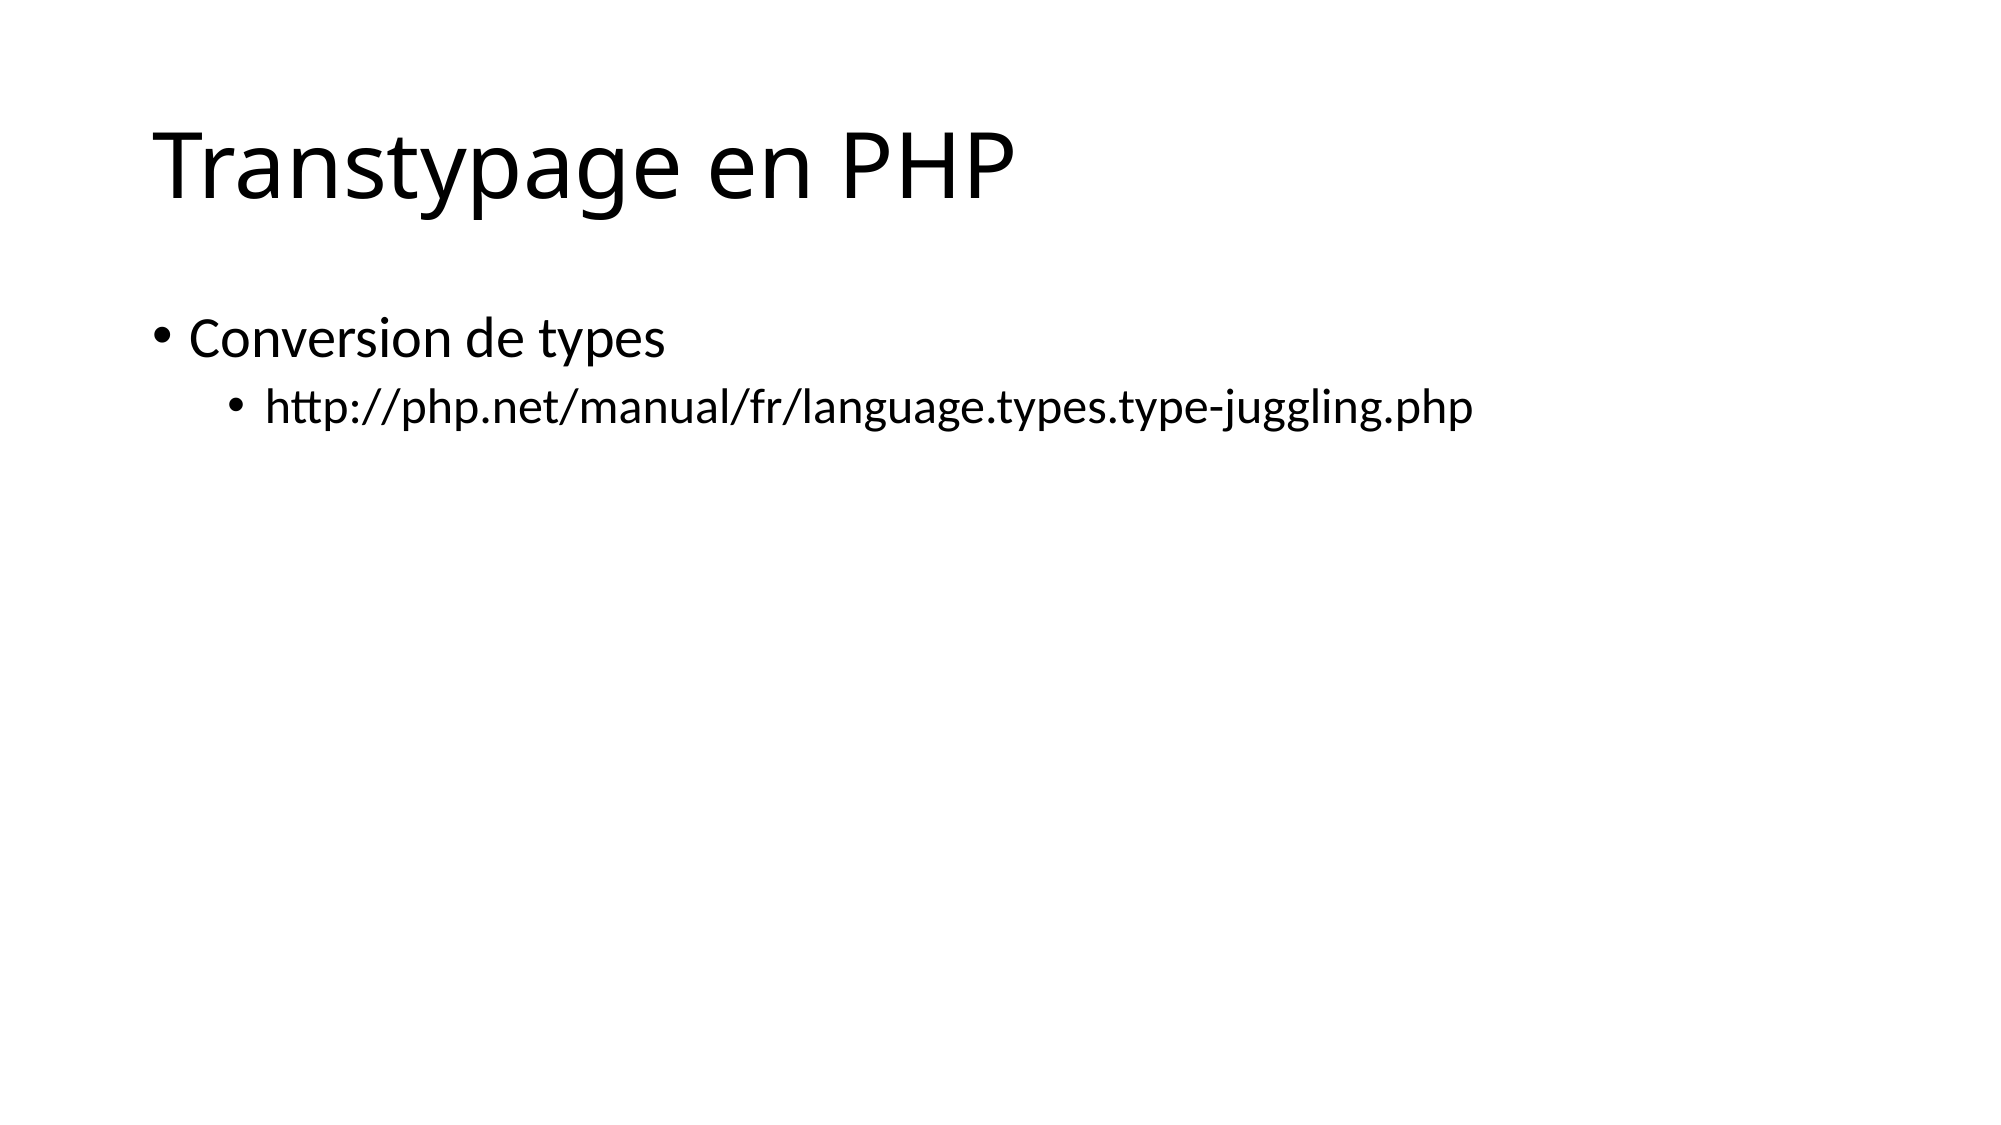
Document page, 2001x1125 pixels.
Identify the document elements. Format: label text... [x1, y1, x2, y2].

title Transtypage en PHP [137, 59, 1863, 278]
list Conversion de types http://php.net/manual/fr/language.types.type-juggling.php [137, 299, 1863, 1014]
